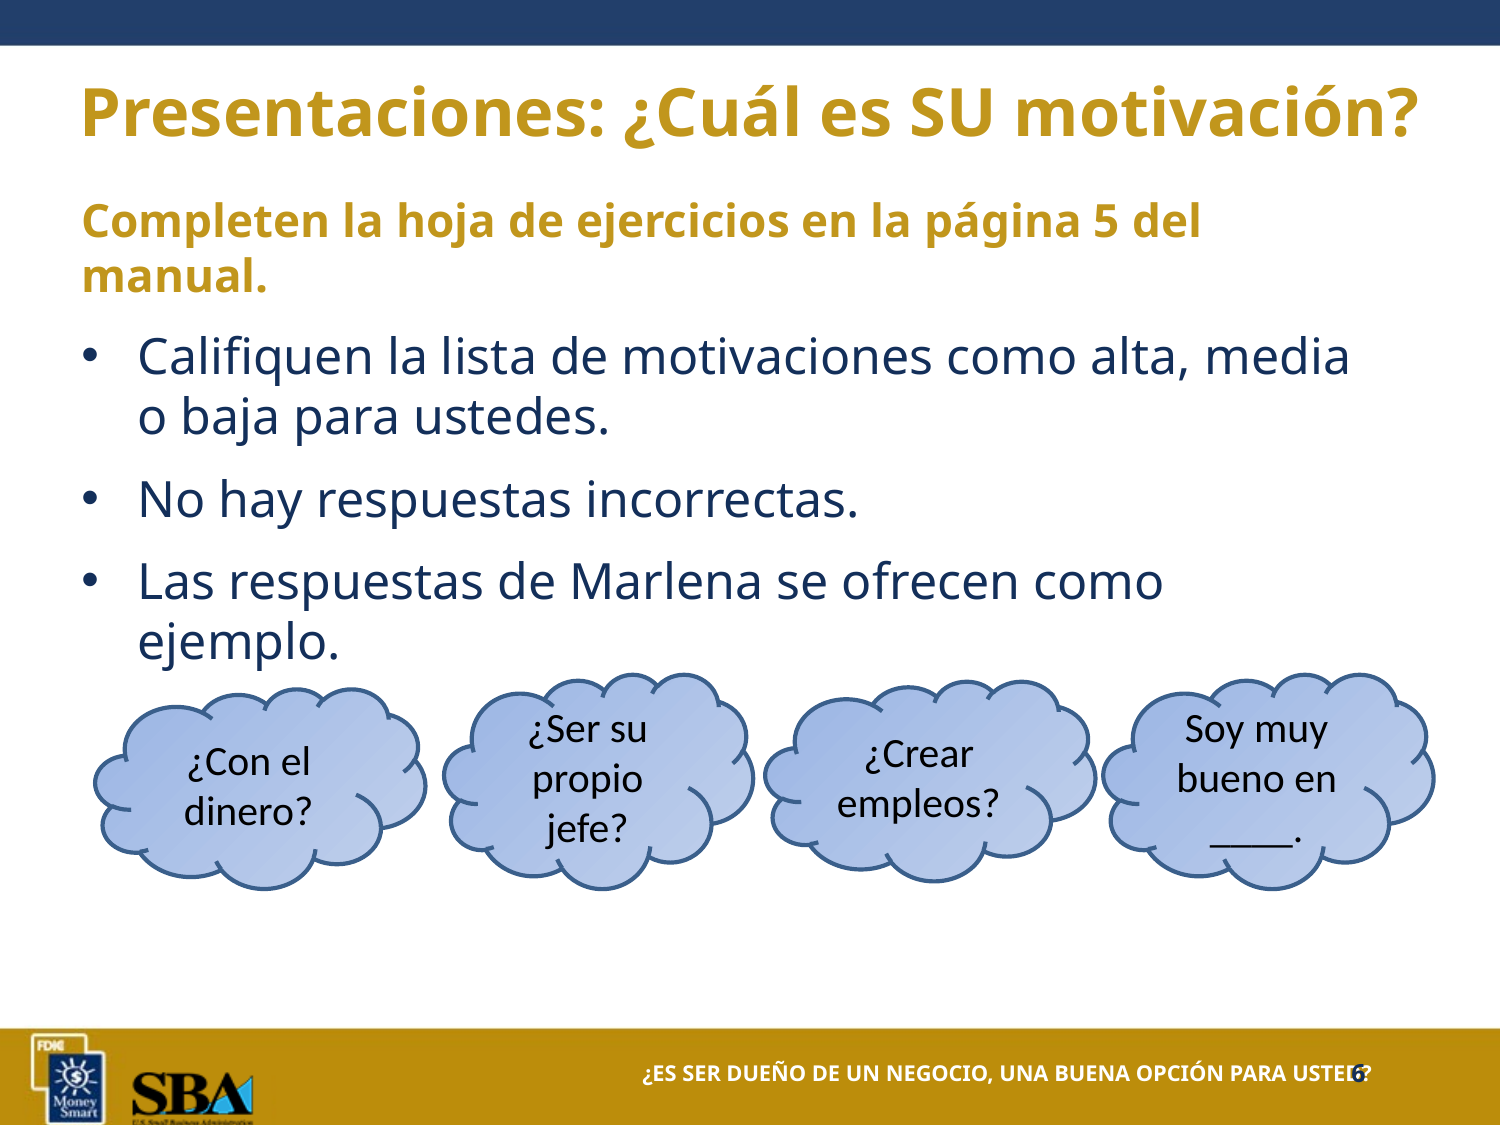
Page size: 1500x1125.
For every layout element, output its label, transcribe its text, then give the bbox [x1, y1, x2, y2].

text_box ¿Ser su propio jefe? [441, 672, 756, 892]
title Presentaciones: ¿Cuál es SU motivación? [64, 62, 1484, 163]
text_box Soy muy bueno en ____. [1101, 672, 1436, 892]
text_box ¿Con el dinero? [92, 687, 428, 892]
text_box ¿Crear empleos? [763, 679, 1098, 884]
picture [0, 0, 1500, 1125]
list Completen la hoja de ejercicios en la página 5 del manual. Califiquen la lista de motivaciones como alta, media o baja para ustedes. No hay respuestas incorrectas. Las respuestas de Marlena se ofrecen como ejemplo. [66, 184, 1378, 653]
